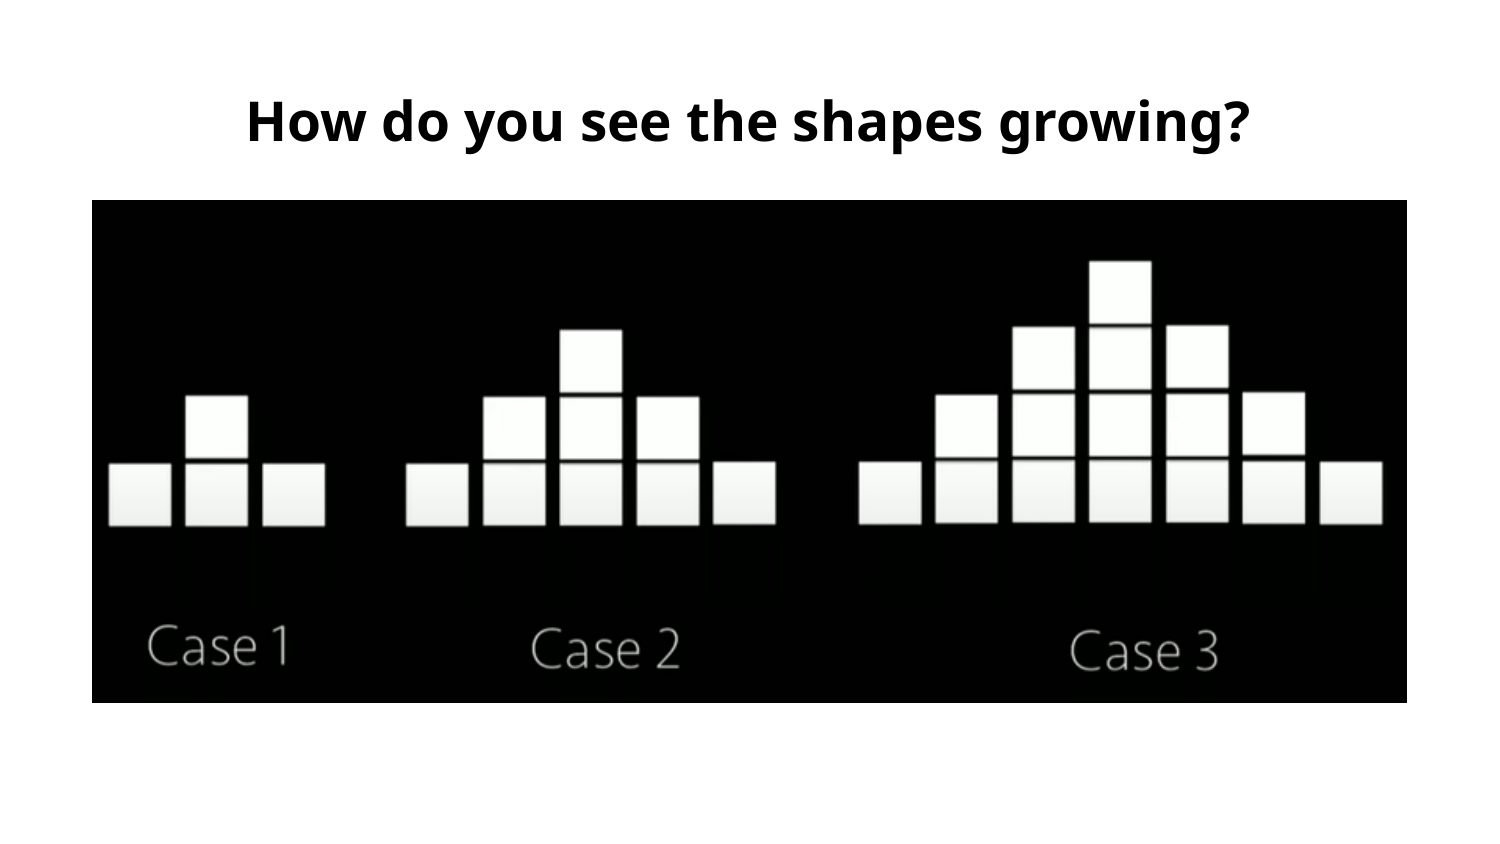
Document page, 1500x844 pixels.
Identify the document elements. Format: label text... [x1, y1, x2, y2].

title How do you see the shapes growing? [49, 67, 1448, 173]
picture [92, 200, 1408, 703]
